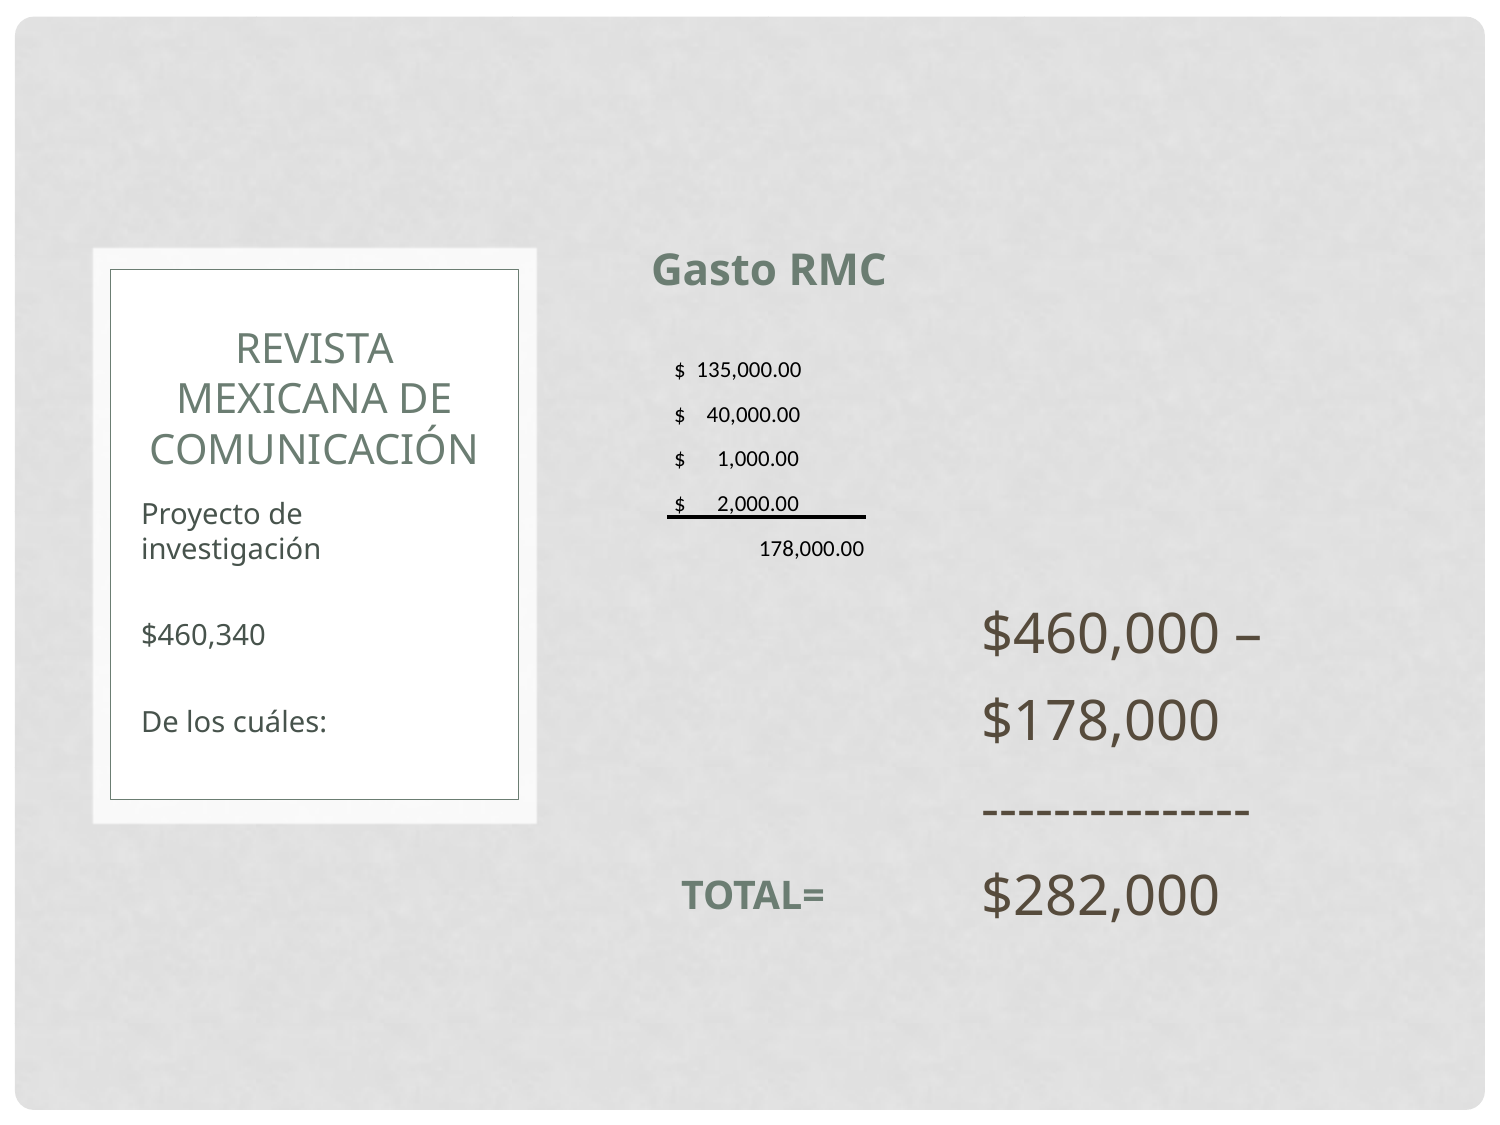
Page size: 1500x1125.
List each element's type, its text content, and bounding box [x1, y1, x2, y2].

table_cell 178,000.00 [667, 519, 866, 562]
title Revista mexicana de comunicación [126, 284, 504, 480]
table_cell $ 2,000.00 [667, 472, 866, 515]
table_header $ 135,000.00 [667, 338, 866, 383]
text_box $460,000 – $178,000 --------------- $282,000 [950, 586, 1365, 941]
list Gasto RMC [620, 172, 1034, 303]
table_cell $ 40,000.00 [667, 383, 866, 429]
text_box TOTAL= [549, 798, 963, 929]
table_cell $ 1,000.00 [667, 429, 866, 472]
list Proyecto de investigación $460,340 De los cuáles: [126, 487, 504, 775]
